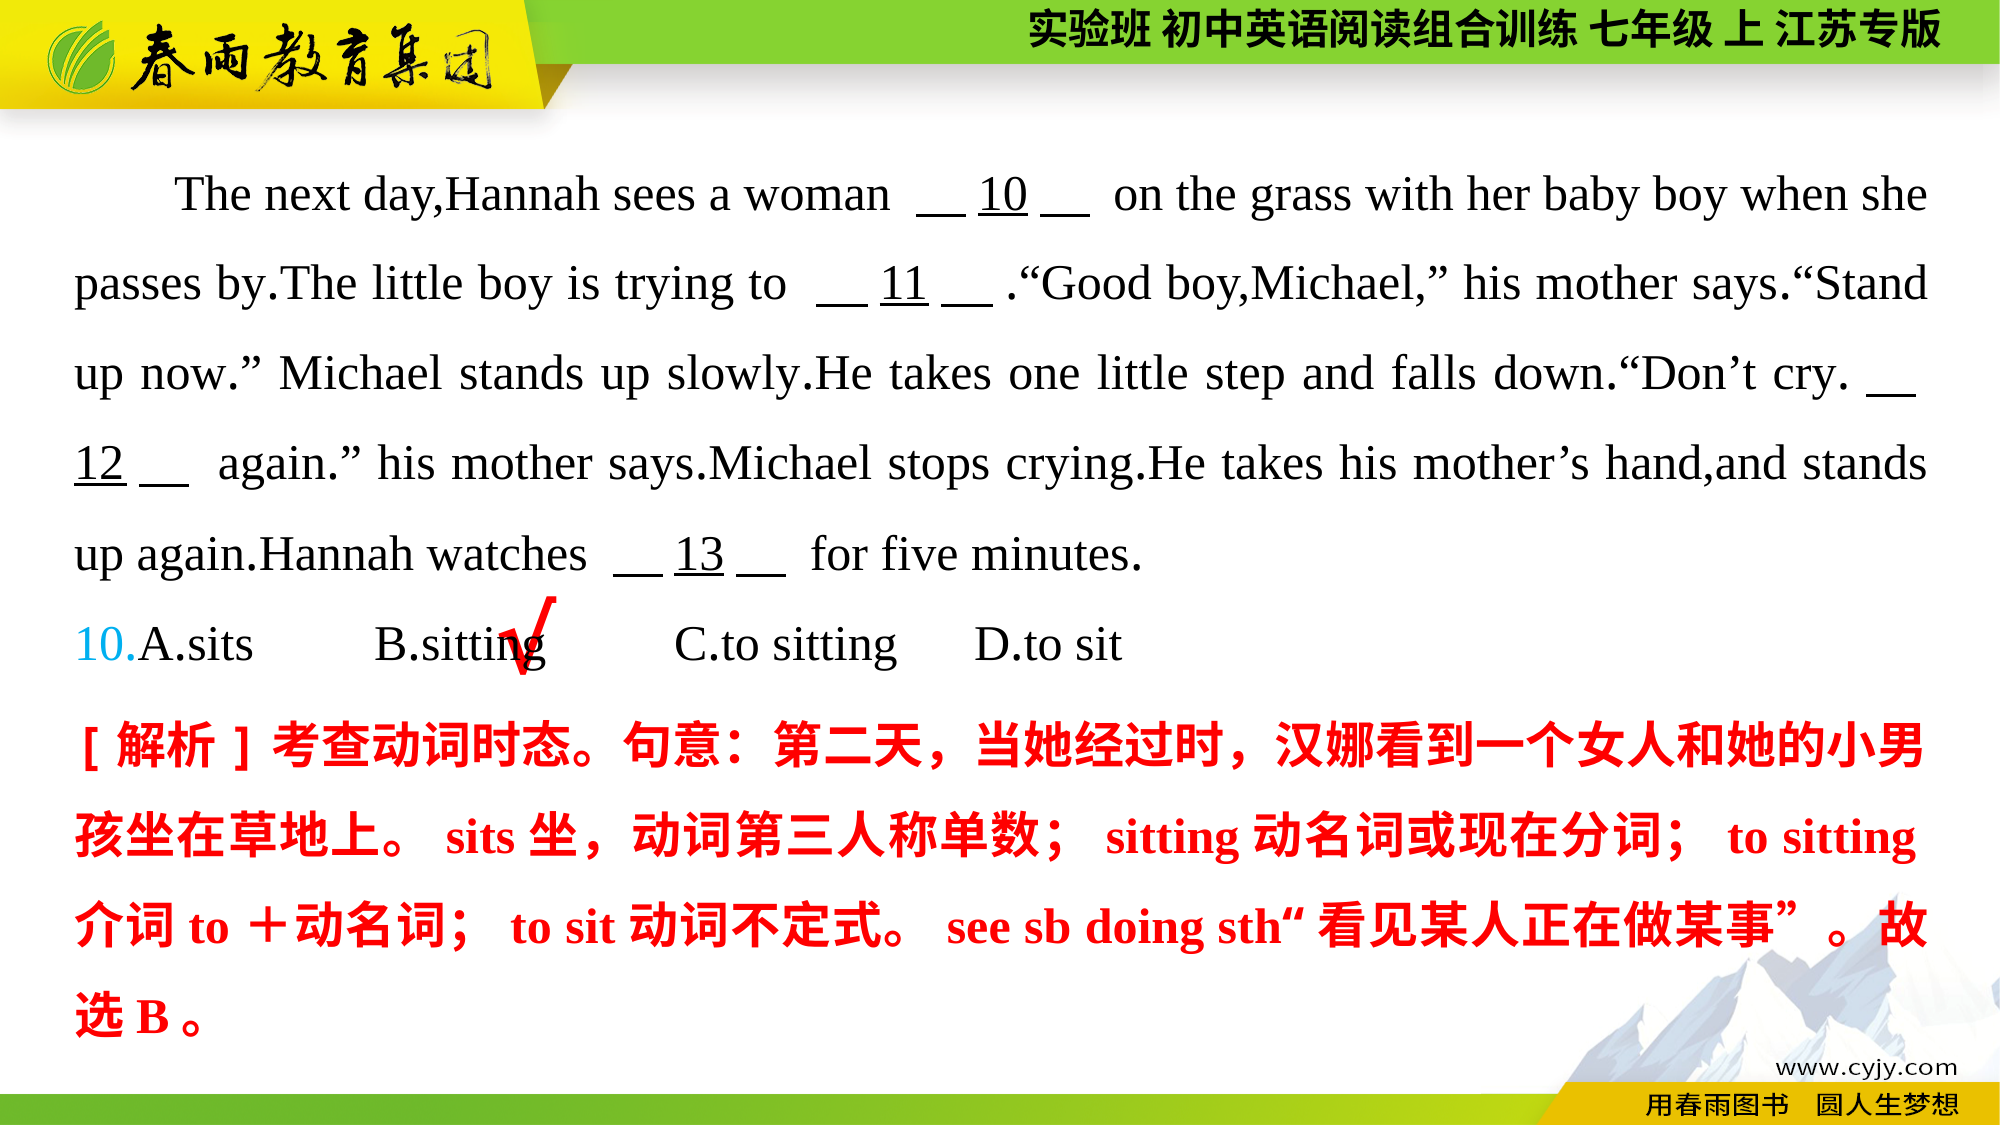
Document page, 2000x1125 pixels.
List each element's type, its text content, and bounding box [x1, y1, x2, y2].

list The next day,Hannah sees a woman 10 on the grass with her baby boy when she passes by.The little boy is trying to 11 .“Good boy,Michael,” his mother says.“Stand up now.” Michael stands up slowly.He takes one little step and falls down.“Don’t cry. 12 again.” his mother says.Michael stops crying.He takes his mother’s hand,and stands up again.Hannah watches 13 for five minutes. 10.A.sits B.sitting C.to sitting D.to sit [59, 122, 1944, 675]
text_box [解析]考查动词时态。句意：第二天，当她经过时，汉娜看到一个女人和她的小男孩坐在草地上。sits坐，动词第三人称单数；sitting动名词或现在分词；to sitting介词to＋动名词；to sit动词不定式。see sb doing sth“看见某人正在做某事”。故选B。 [59, 675, 1944, 1051]
picture [0, 0, 2000, 1125]
